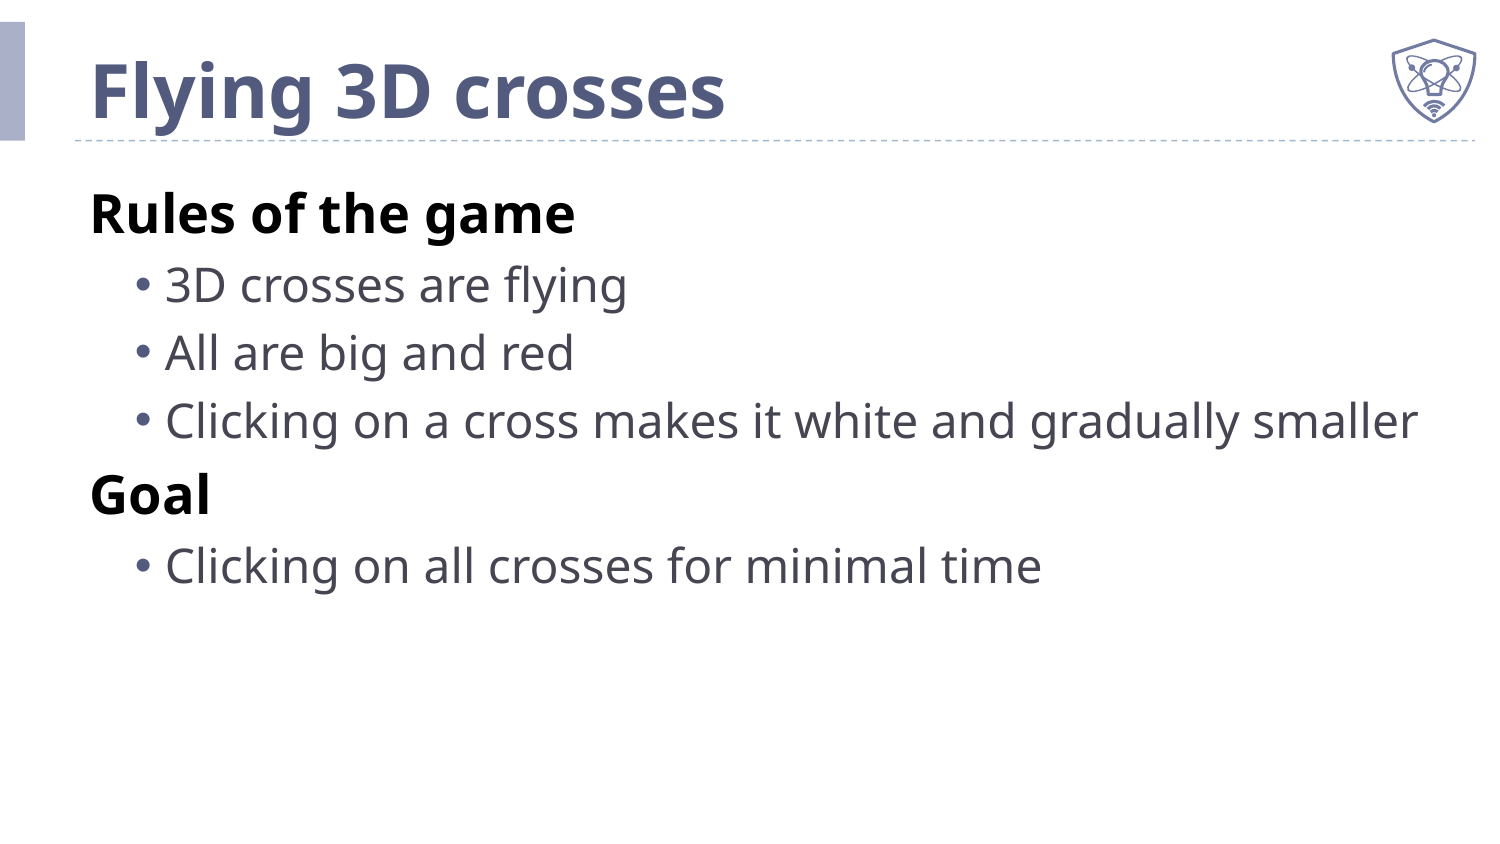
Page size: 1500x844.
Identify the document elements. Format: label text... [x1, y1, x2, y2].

list Rules of the game 3D crosses are flying All are big and red Clicking on a cross makes it white and gradually smaller Goal Clicking on all crosses for minimal time [75, 171, 1475, 835]
title Flying 3D crosses [75, 18, 1475, 141]
